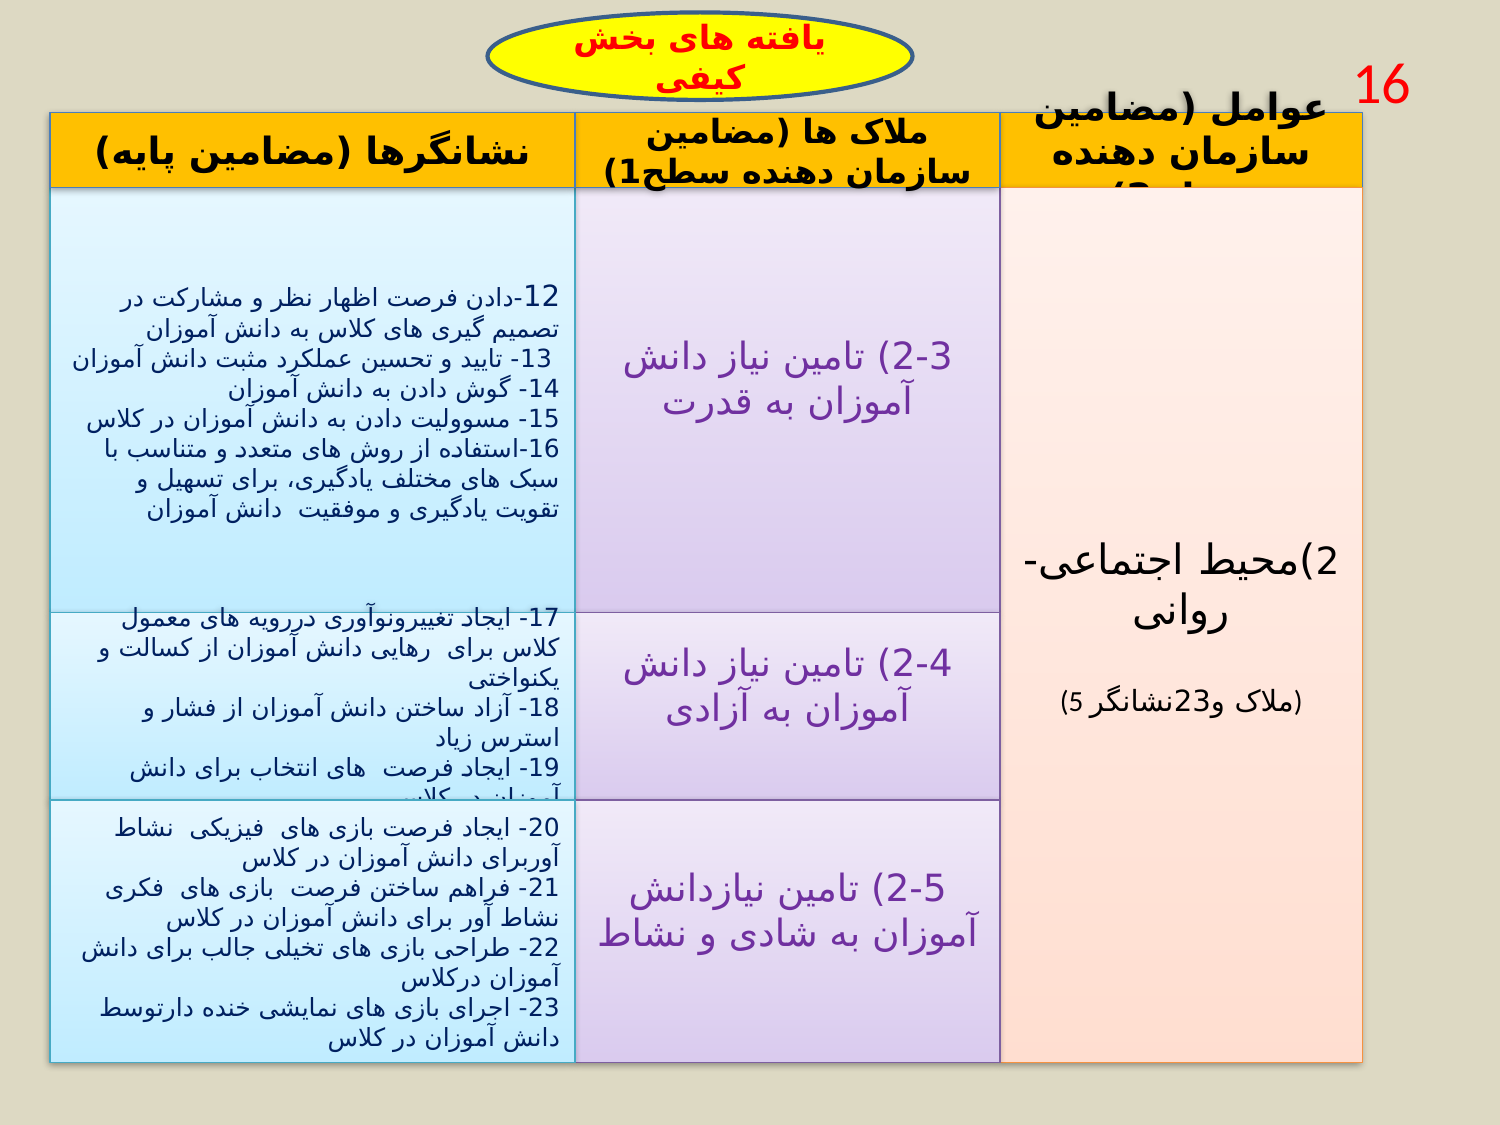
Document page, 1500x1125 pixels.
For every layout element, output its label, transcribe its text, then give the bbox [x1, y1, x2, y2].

text_box 2-4) تامین نیاز دانش آموزان به آزادی [576, 612, 1001, 799]
text_box 2)محیط اجتماعی-روانی (5 ملاک و23نشانگر) [1004, 187, 1363, 1063]
text_box عوامل (مضامین سازمان دهنده سطح2) [1001, 112, 1363, 187]
text_box 16 [1337, 37, 1450, 123]
text_box 2-3) تامین نیاز دانش آموزان به قدرت [579, 193, 1001, 612]
text_box 17- ایجاد تغییرونوآوری دررویه های معمول کلاس برای رهایی دانش آموزان از کسالت و یکنواختی 18- آزاد ساختن دانش آموزان از فشار و استرس زیاد 19- ایجاد فرصت های انتخاب برای دانش آموزان در کلاس [49, 612, 576, 798]
text_box 12-دادن فرصت اظهار نظر و مشارکت در تصمیم گیری های کلاس به دانش آموزان 13- تایید و تحسین عملکرد مثبت دانش آموزان 14- گوش دادن به دانش آموزان 15- مسوولیت دادن به دانش آموزان در کلاس 16-استفاده از روش های متعدد و متناسب با سبک های مختلف یادگیری، برای تسهیل و تقویت یادگیری و موفقیت دانش آموزان [49, 194, 576, 611]
text_box 2-5) تامین نیازدانش آموزان به شادی و نشاط [576, 799, 1001, 1063]
text_box 20- ایجاد فرصت بازی های فیزیکی نشاط آوربرای دانش آموزان در کلاس 21- فراهم ساختن فرصت بازی های فکری نشاط آور برای دانش آموزان در کلاس 22- طراحی بازی های تخیلی جالب برای دانش آموزان درکلاس 23- اجرای بازی های نمایشی خنده دارتوسط دانش آموزان در کلاس [49, 799, 576, 1063]
text_box یافته های بخش کیفی [485, 10, 915, 103]
text_box ملاک ها (مضامین سازمان دهنده سطح1) [576, 112, 1001, 188]
text_box نشانگرها (مضامین پایه) [49, 112, 576, 188]
